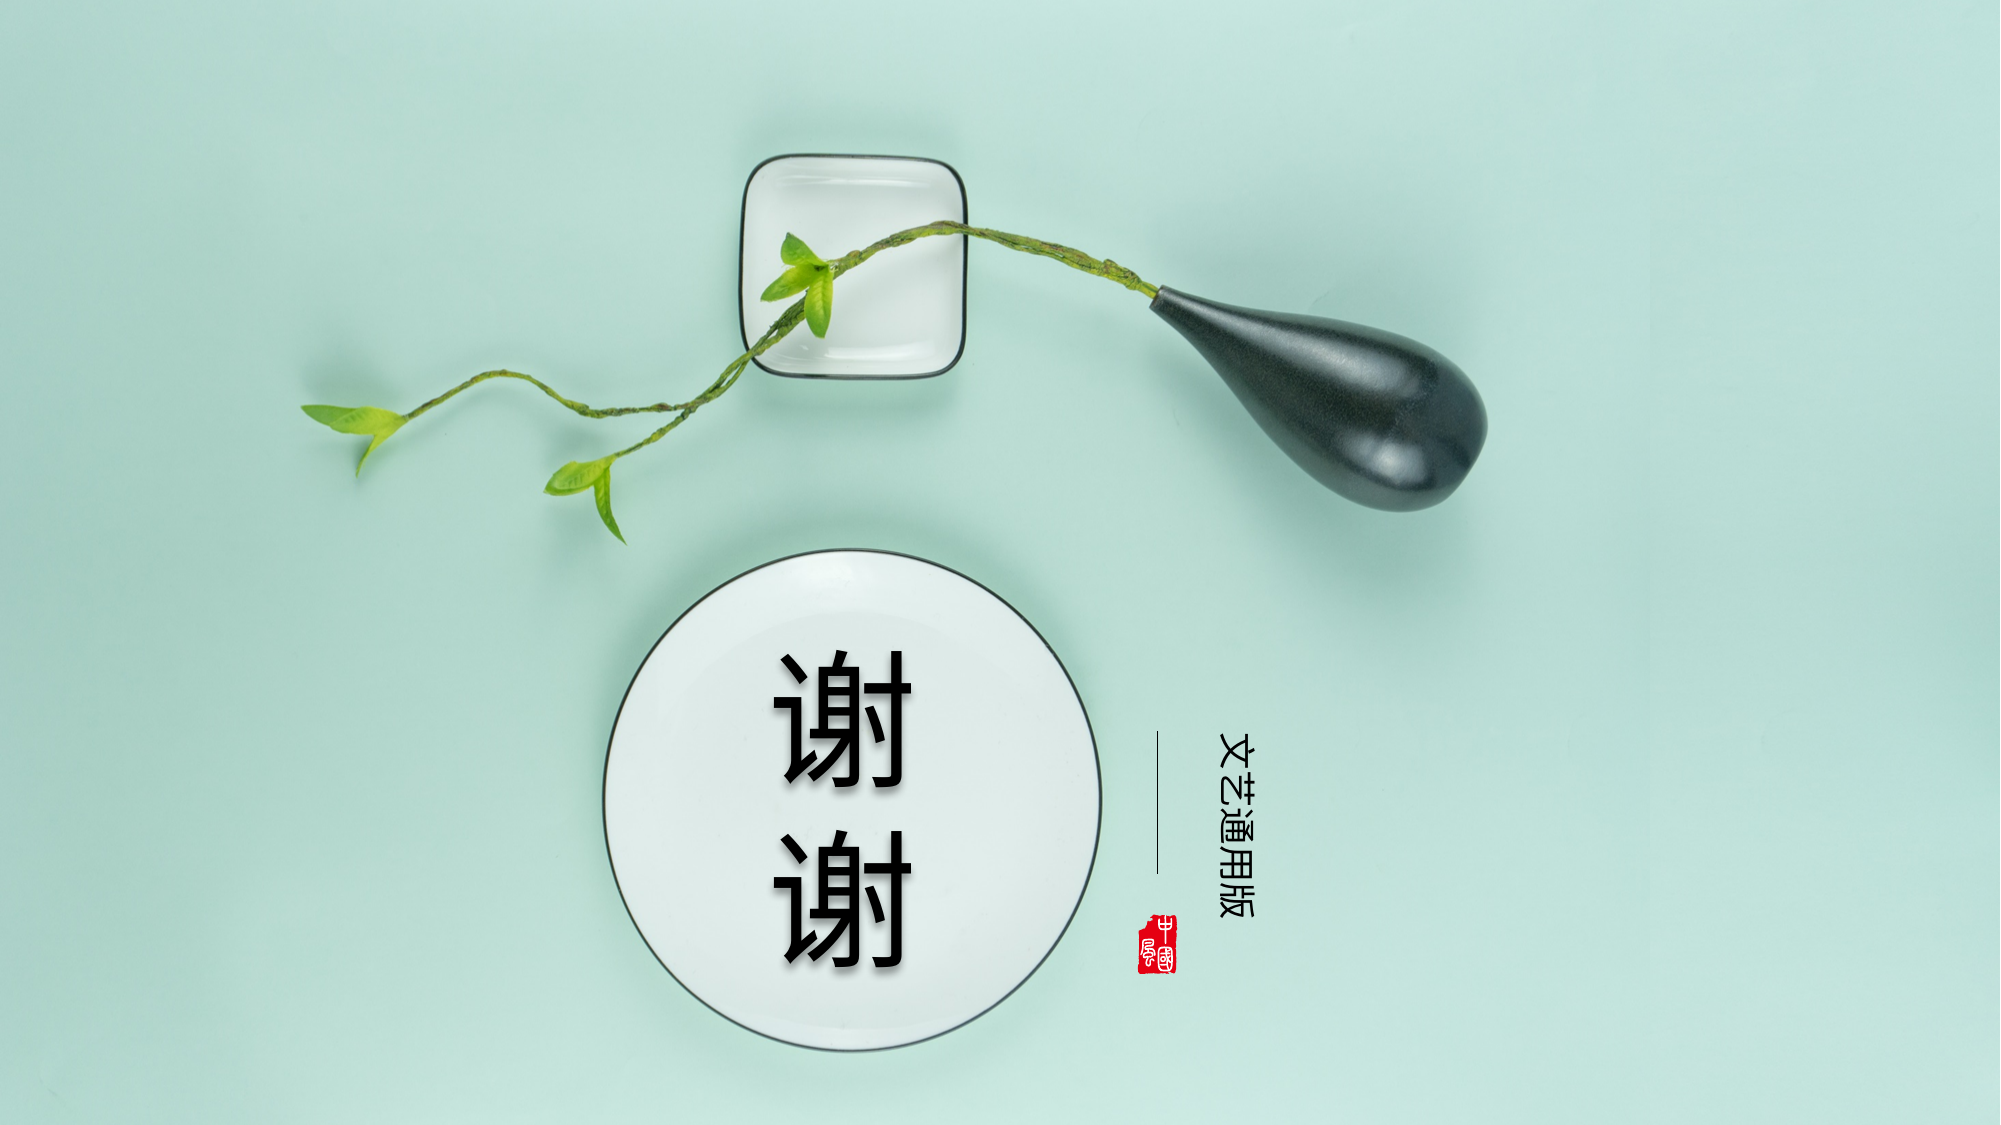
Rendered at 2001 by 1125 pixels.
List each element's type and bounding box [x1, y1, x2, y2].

text_box [1137, 914, 1178, 974]
picture [0, 0, 2000, 1125]
